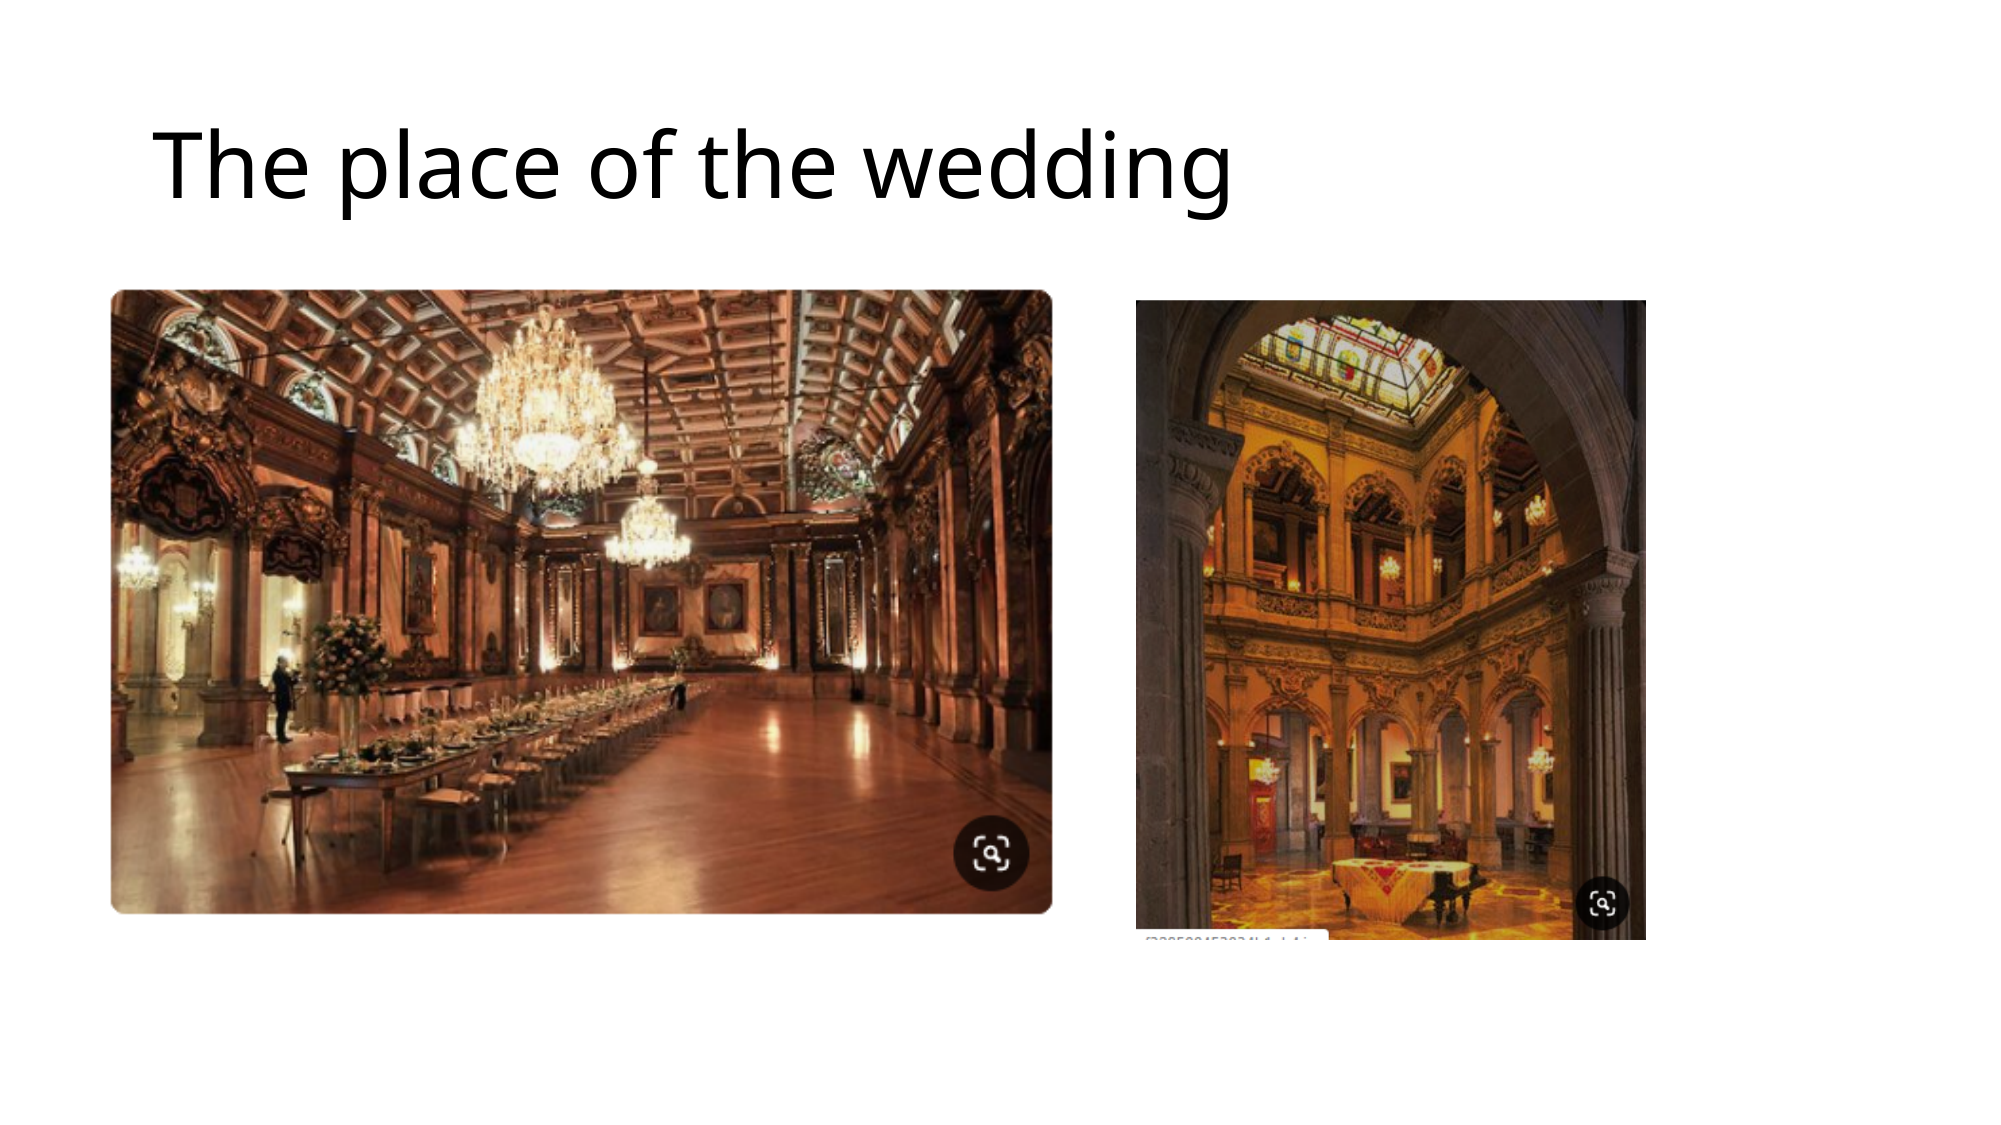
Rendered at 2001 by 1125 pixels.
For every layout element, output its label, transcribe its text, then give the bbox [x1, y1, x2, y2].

picture [100, 277, 1064, 922]
picture [1136, 299, 1646, 940]
title The place of the wedding [137, 59, 1863, 278]
